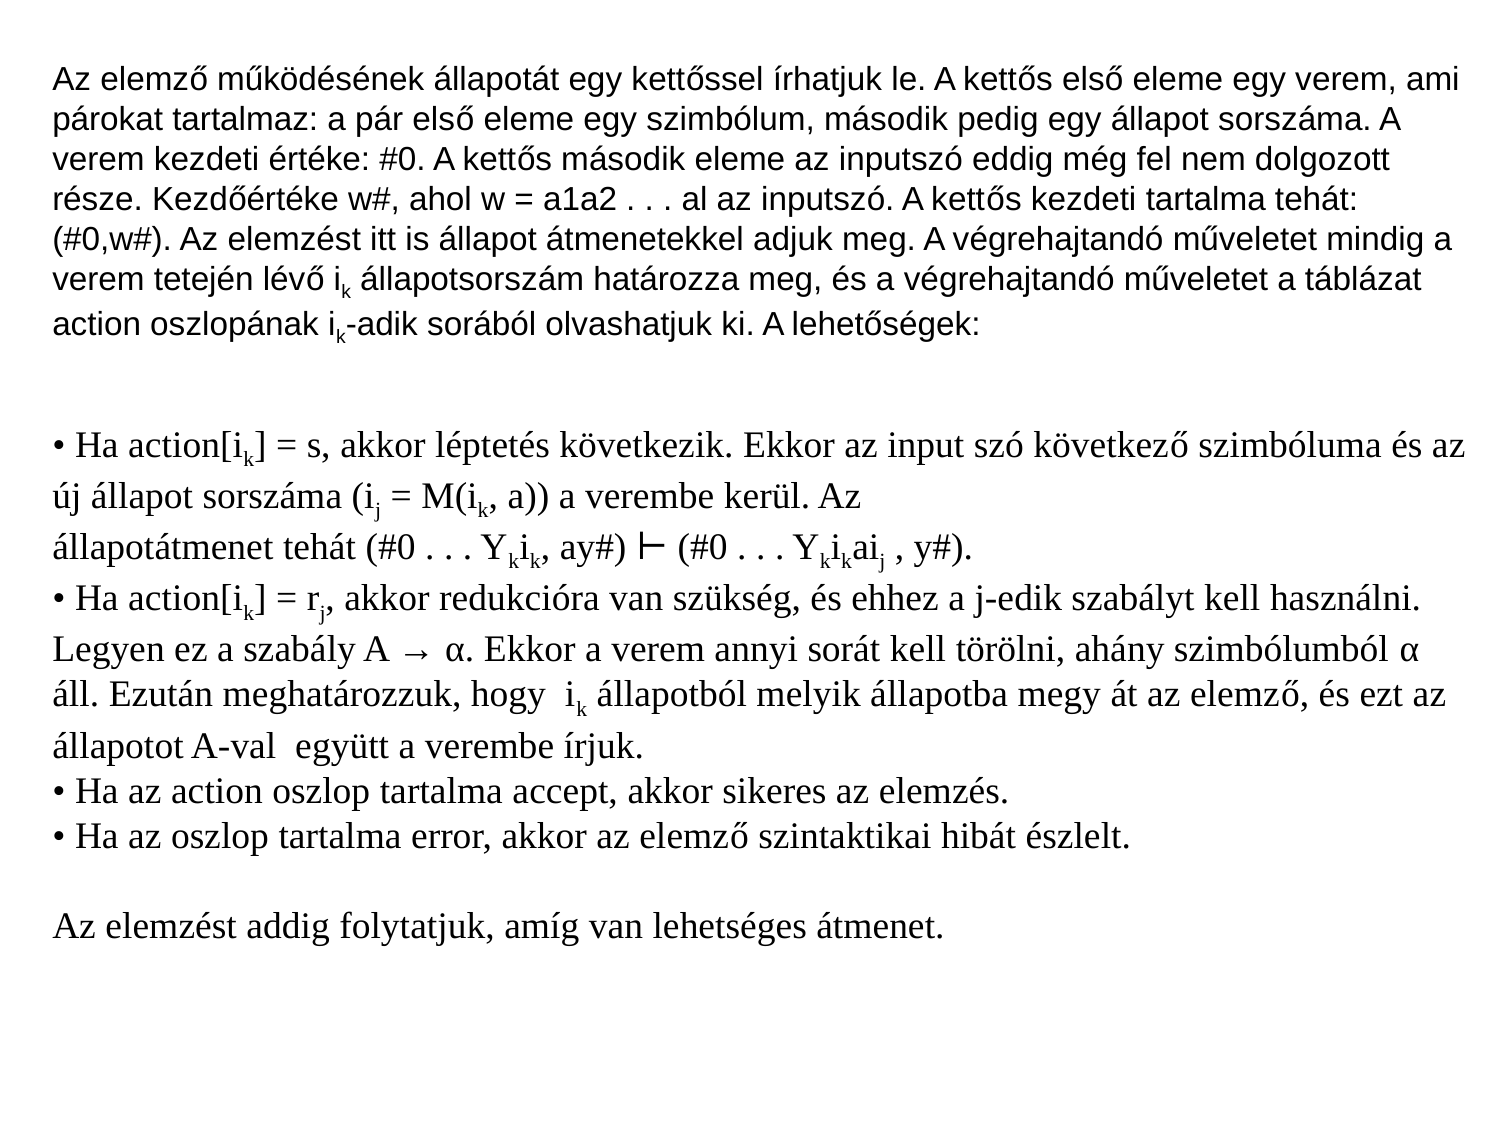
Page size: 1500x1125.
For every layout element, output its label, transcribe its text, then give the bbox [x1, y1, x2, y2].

text_box • Ha action[ik] = s, akkor léptetés következik. Ekkor az input szó következő szimbóluma és az új állapot sorszáma (ij = M(ik, a)) a verembe kerül. Az állapotátmenet tehát (#0 . . . Ykik, ay#) ⊢ (#0 . . . Ykikaij , y#). • Ha action[ik] = rj, akkor redukcióra van szükség, és ehhez a j-edik szabályt kell használni. Legyen ez a szabály A → α. Ekkor a verem annyi sorát kell törölni, ahány szimbólumból α áll. Ezután meghatározzuk, hogy ik állapotból melyik állapotba megy át az elemző, és ezt az állapotot A-val együtt a verembe írjuk. • Ha az action oszlop tartalma accept, akkor sikeres az elemzés. • Ha az oszlop tartalma error, akkor az elemző szintaktikai hibát észlelt. Az elemzést addig folytatjuk, amíg van lehetséges átmenet. [37, 412, 1488, 953]
text_box Az elemző működésének állapotát egy kettőssel írhatjuk le. A kettős első eleme egy verem, ami párokat tartalmaz: a pár első eleme egy szimbólum, második pedig egy állapot sorszáma. A verem kezdeti értéke: #0. A kettős második eleme az inputszó eddig még fel nem dolgozott része. Kezdőértéke w#, ahol w = a1a2 . . . al az inputszó. A kettős kezdeti tartalma tehát: (#0,w#). Az elemzést itt is állapot átmenetekkel adjuk meg. A végrehajtandó műveletet mindig a verem tetején lévő ik állapotsorszám határozza meg, és a végrehajtandó műveletet a táblázat action oszlopának ik-adik sorából olvashatjuk ki. A lehetőségek: [37, 49, 1488, 356]
